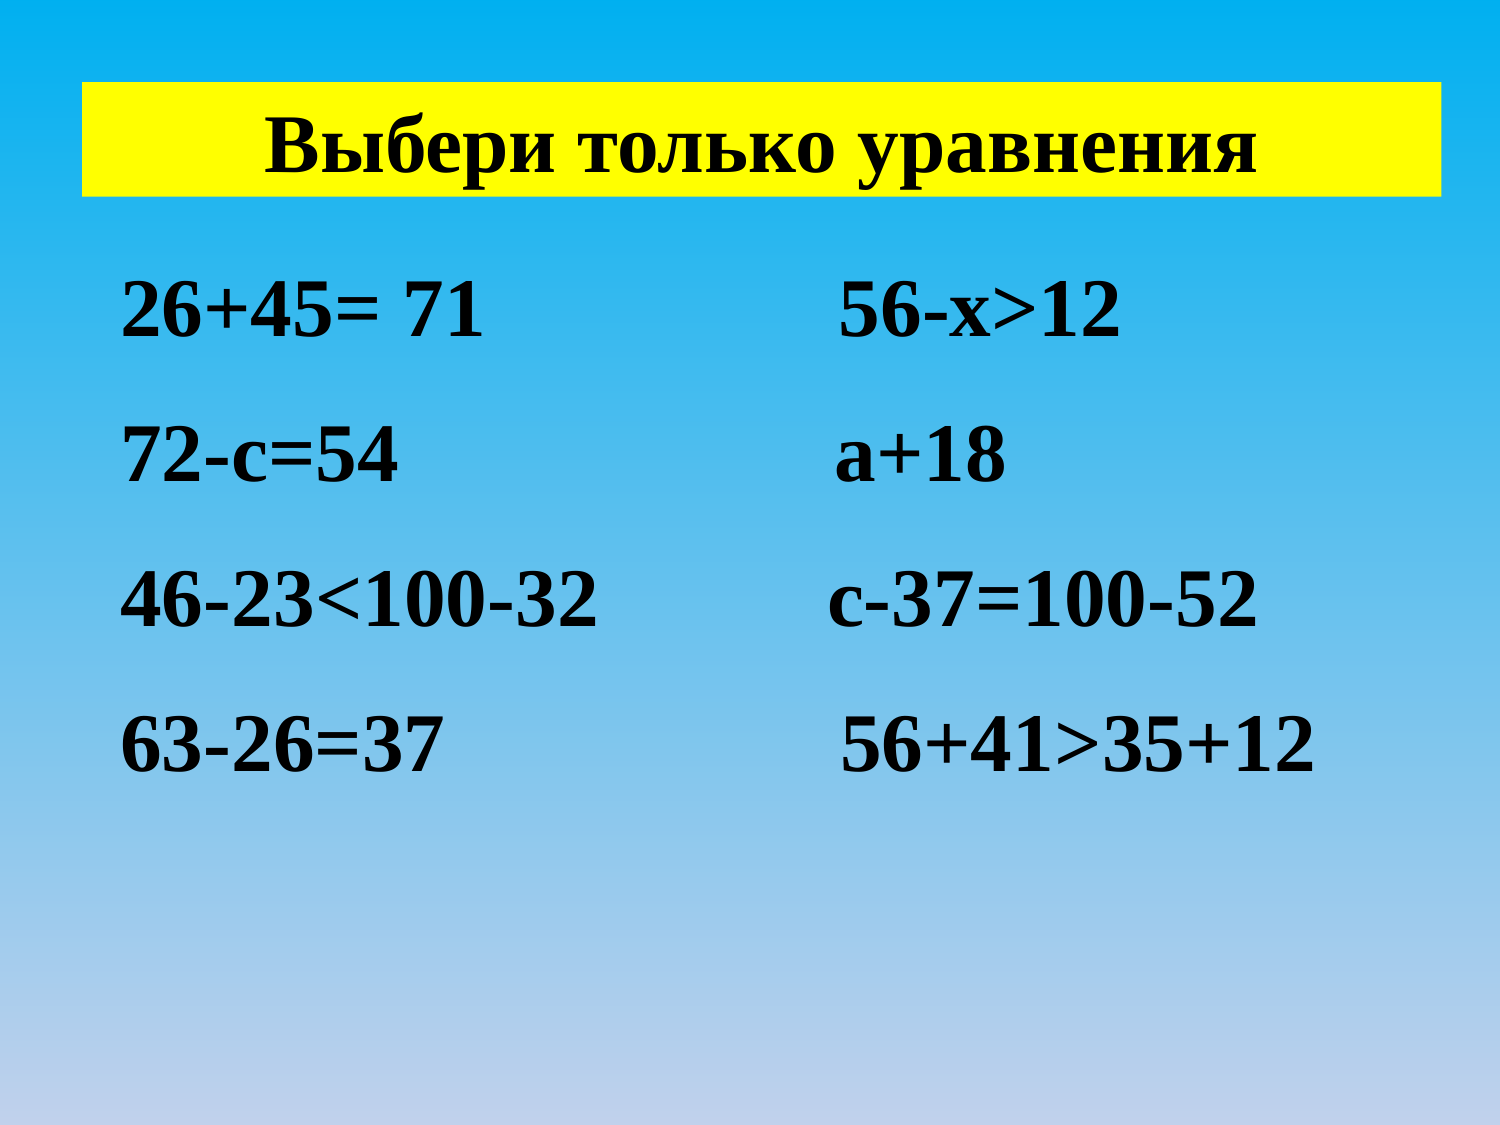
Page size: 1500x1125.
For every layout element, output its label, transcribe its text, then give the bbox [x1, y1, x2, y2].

text_box 26+45= 71 56-х>12 72-с=54 а+18 46-23<100-32 c-37=100-52 63-26=37 56+41>35+12 [105, 246, 1395, 841]
text_box Выбери только уравнения [82, 82, 1442, 197]
